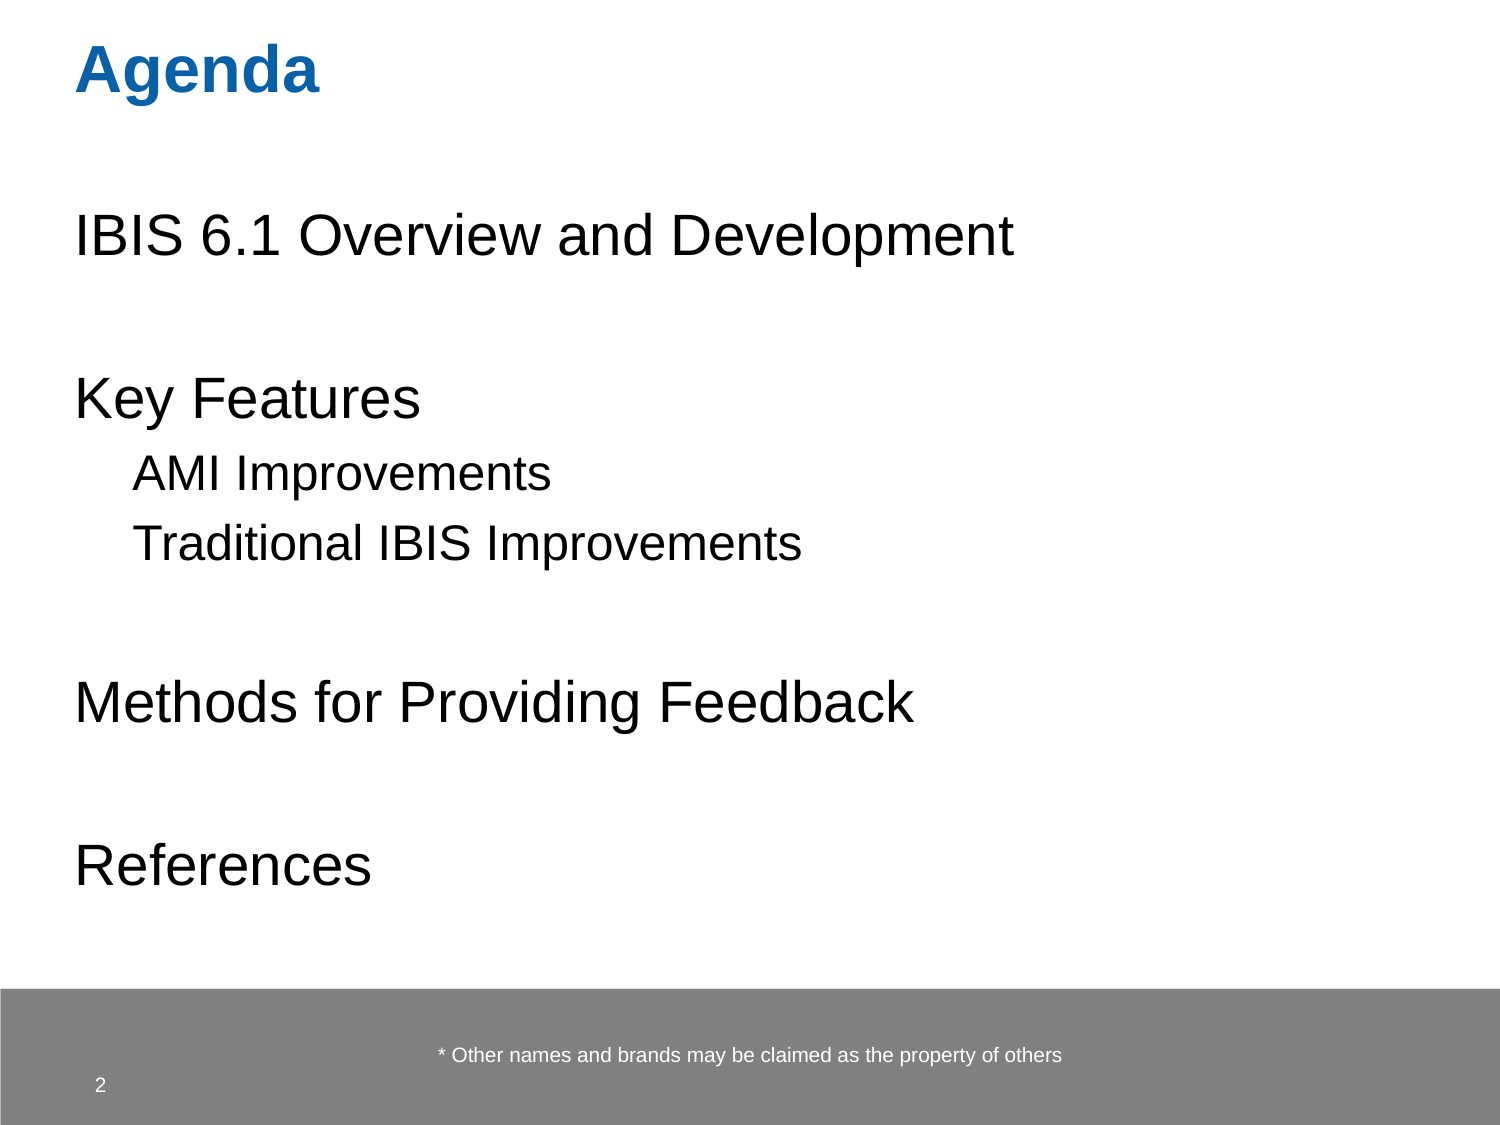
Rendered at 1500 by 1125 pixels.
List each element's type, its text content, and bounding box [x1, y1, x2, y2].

title Agenda [74, 25, 1427, 173]
list IBIS 6.1 Overview and Development Key Features AMI Improvements Traditional IBIS Improvements Methods for Providing Feedback References [74, 196, 1427, 992]
